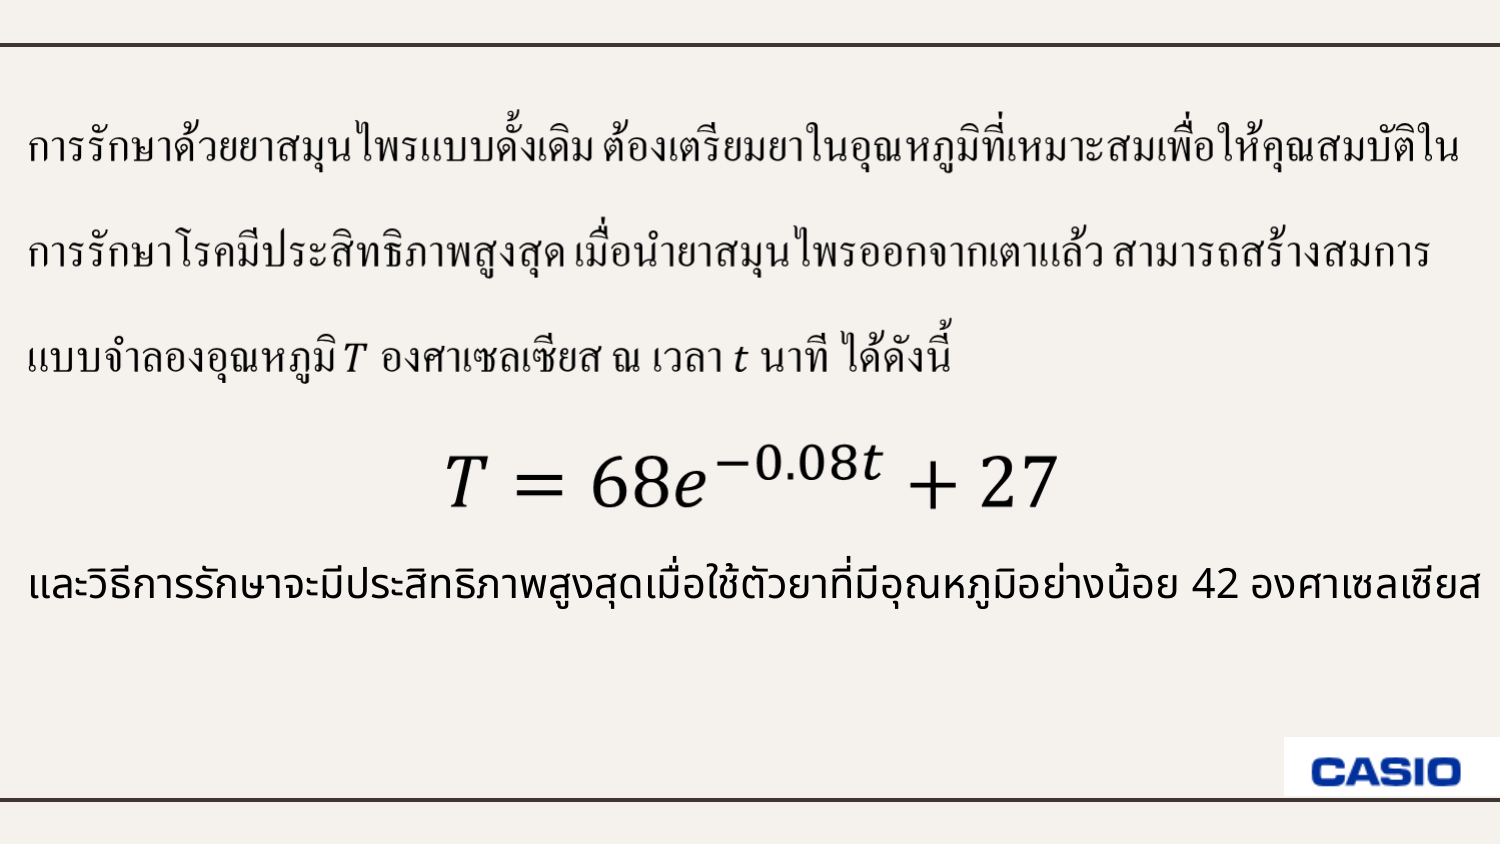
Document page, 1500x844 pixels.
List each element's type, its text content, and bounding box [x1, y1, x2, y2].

text_box และวิธีการรักษาจะมีประสิทธิภาพสูงสุดเมื่อใช้ตัวยาที่มีอุณหภูมิอย่างน้อย 42 องศาเซลเซียส [12, 542, 1500, 615]
picture [1284, 737, 1500, 796]
text_box [355, 403, 1149, 542]
text_box [12, 78, 1500, 403]
